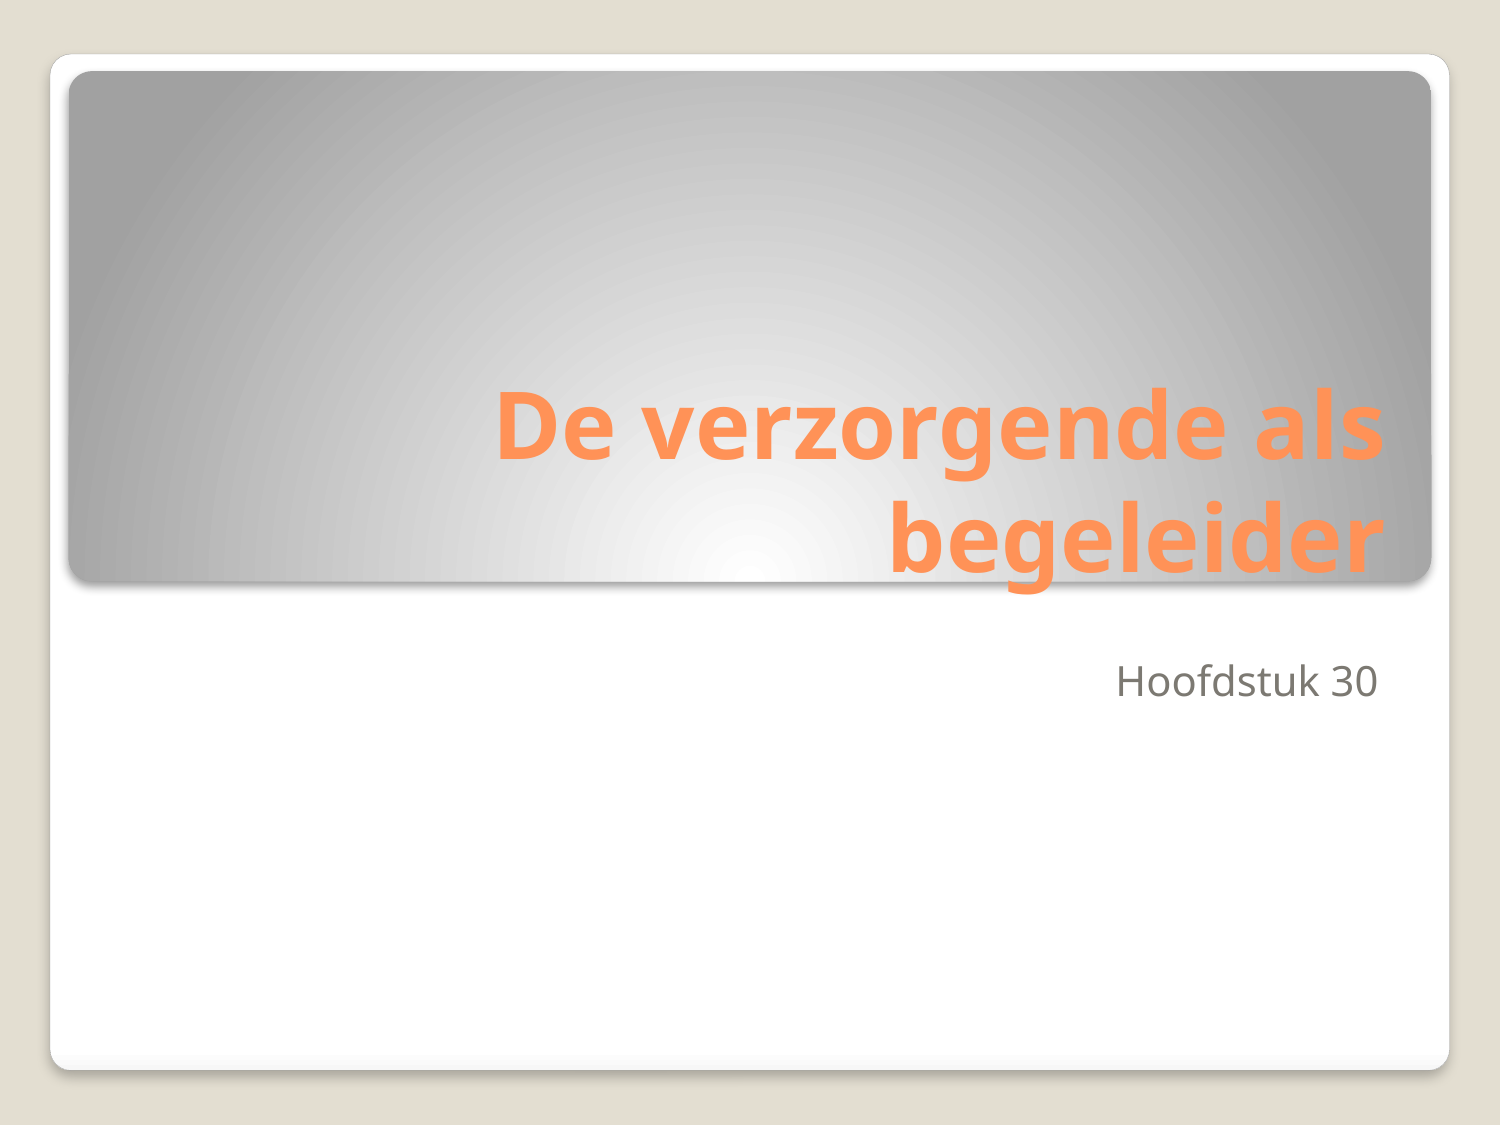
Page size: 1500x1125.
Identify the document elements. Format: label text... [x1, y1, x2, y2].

subtitle Hoofdstuk 30 [118, 604, 1394, 755]
title De verzorgende als begeleider [118, 298, 1394, 599]
